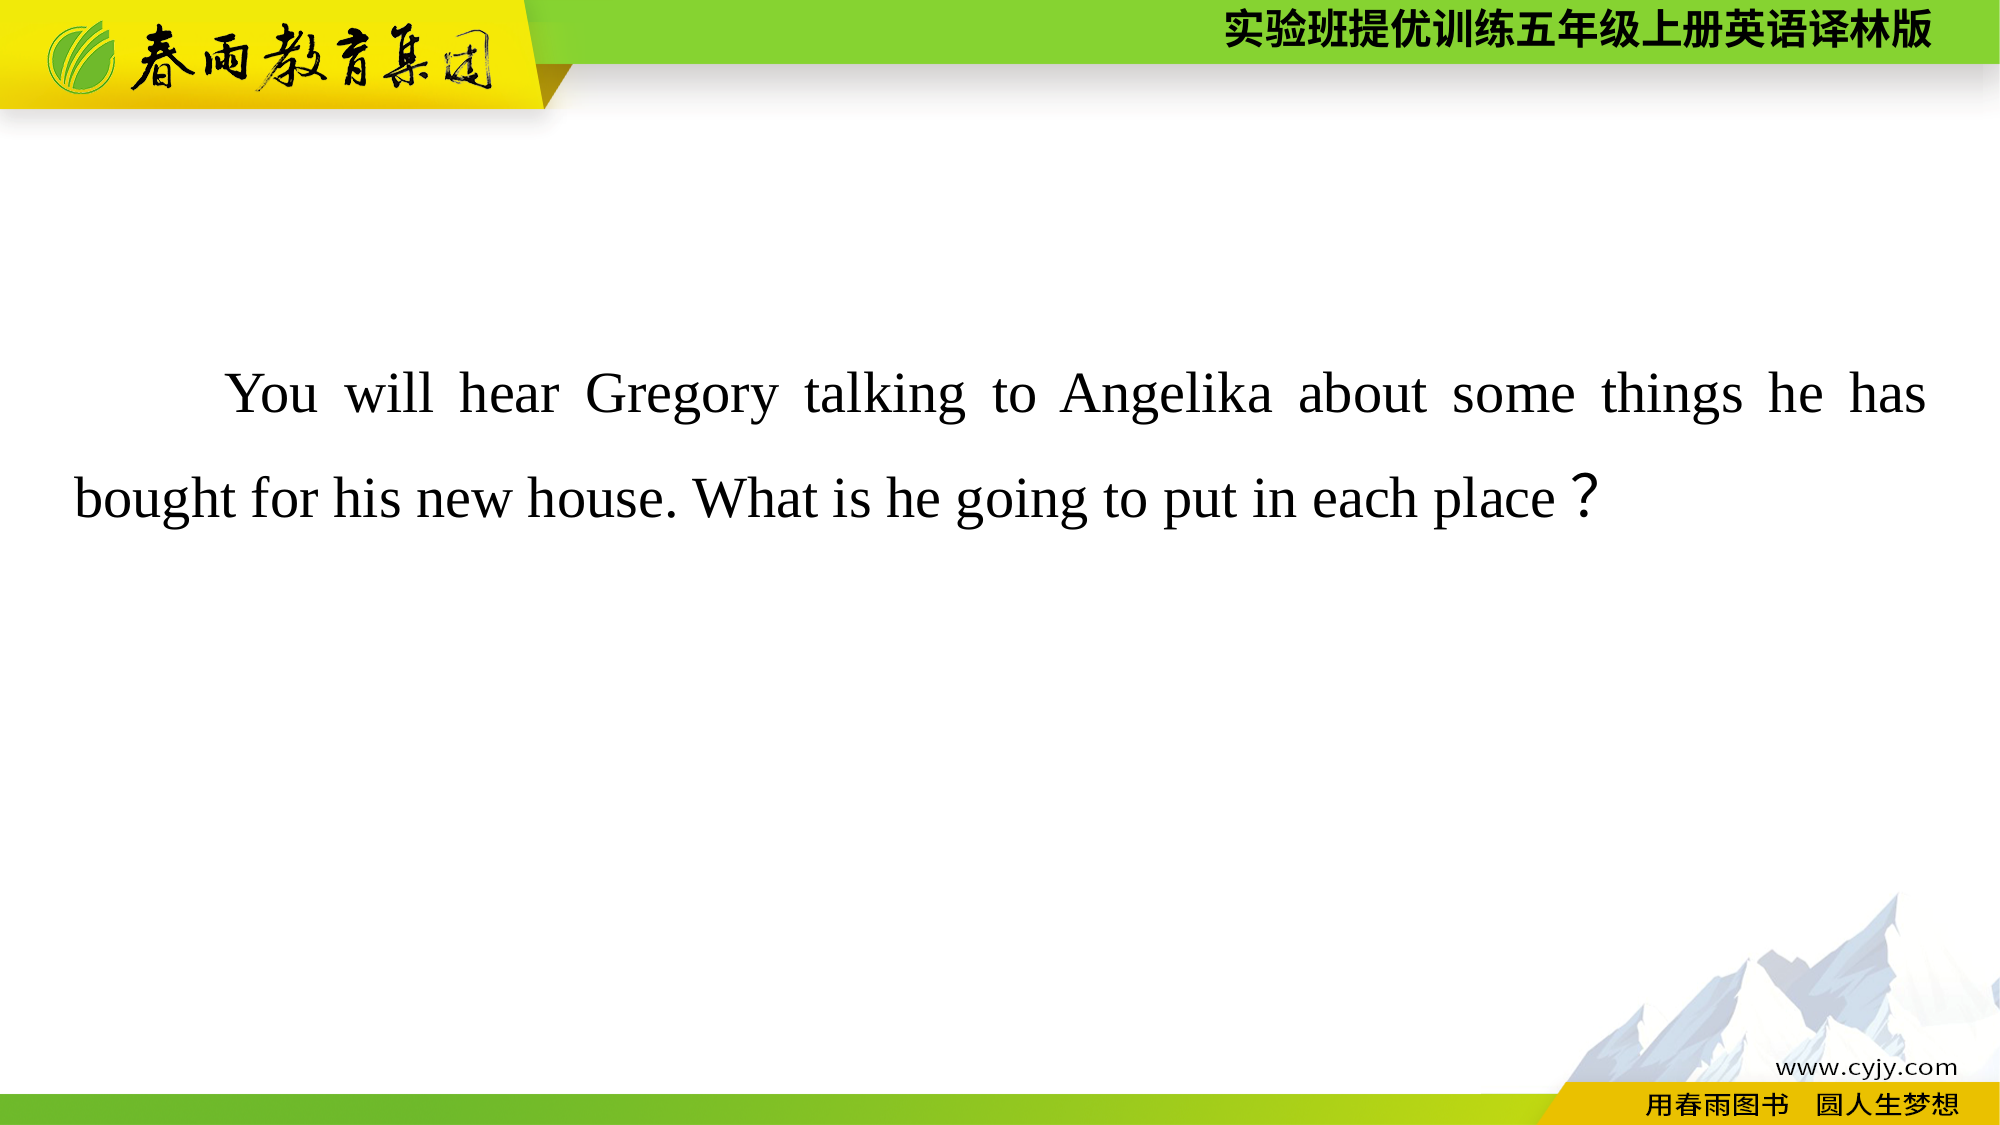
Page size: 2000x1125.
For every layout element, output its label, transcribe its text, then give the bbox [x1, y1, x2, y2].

list You will hear Gregory talking to Angelika about some things he has bought for his new house. What is he going to put in each place？ [59, 311, 1944, 539]
picture [0, 0, 2000, 1125]
